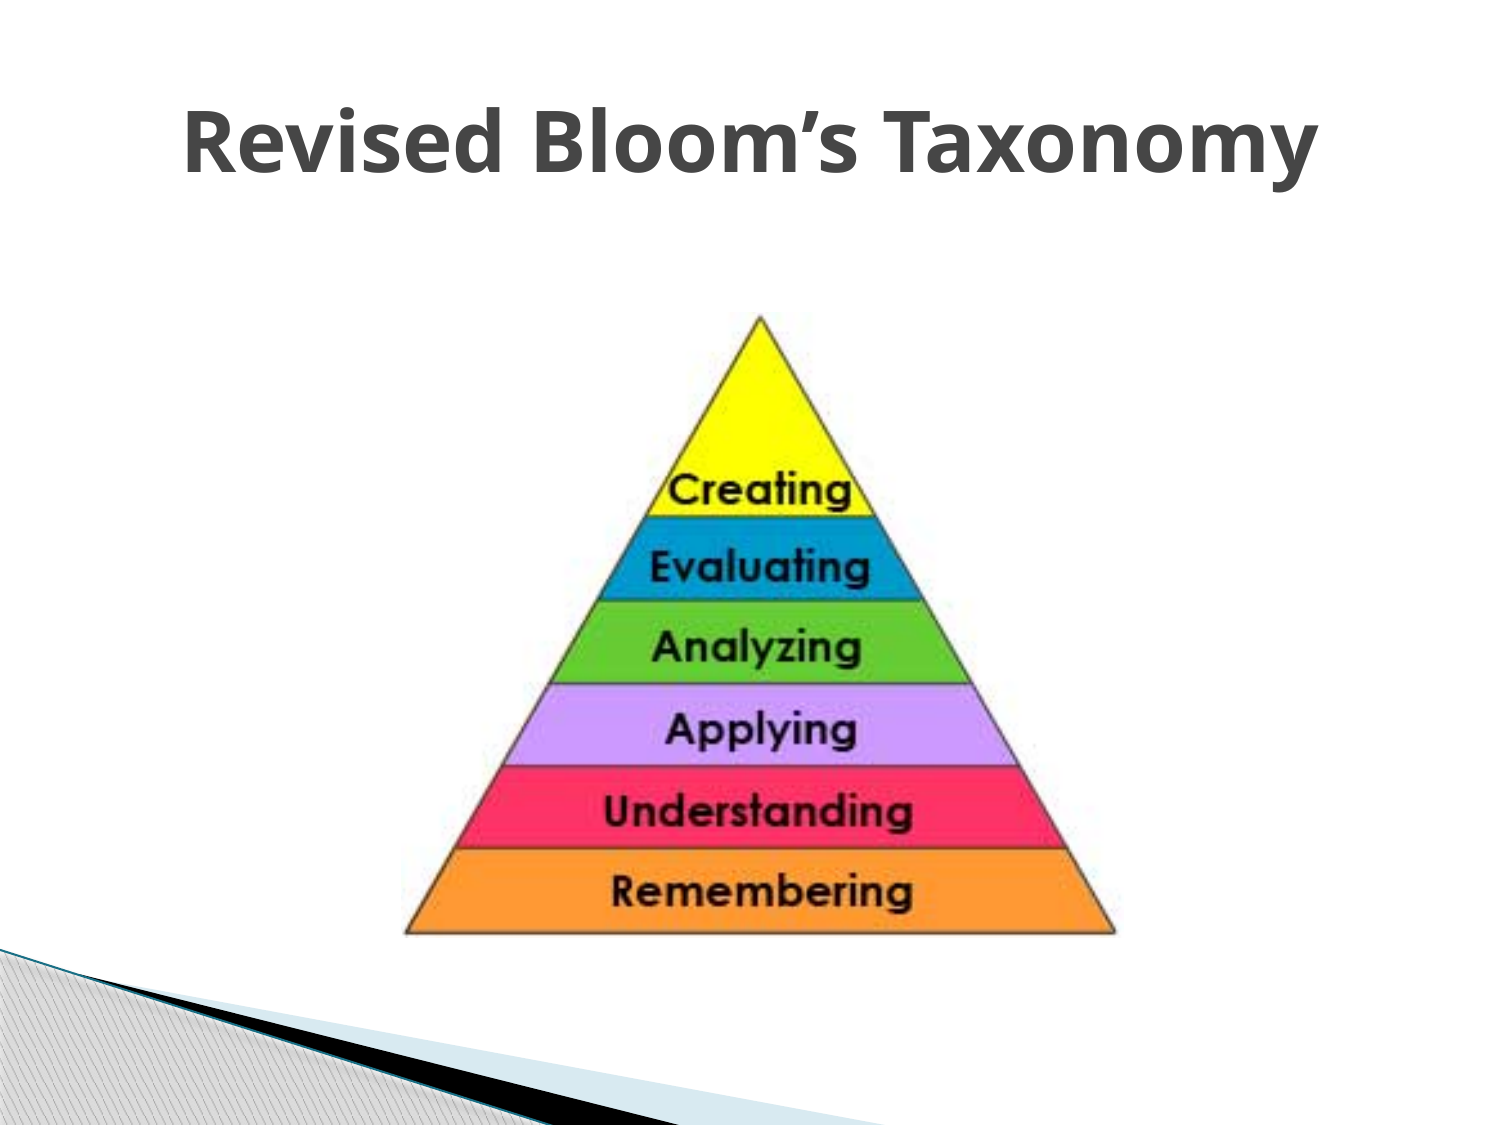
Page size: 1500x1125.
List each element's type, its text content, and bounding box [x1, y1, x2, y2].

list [400, 312, 1124, 938]
title Revised Bloom’s Taxonomy [75, 45, 1425, 233]
